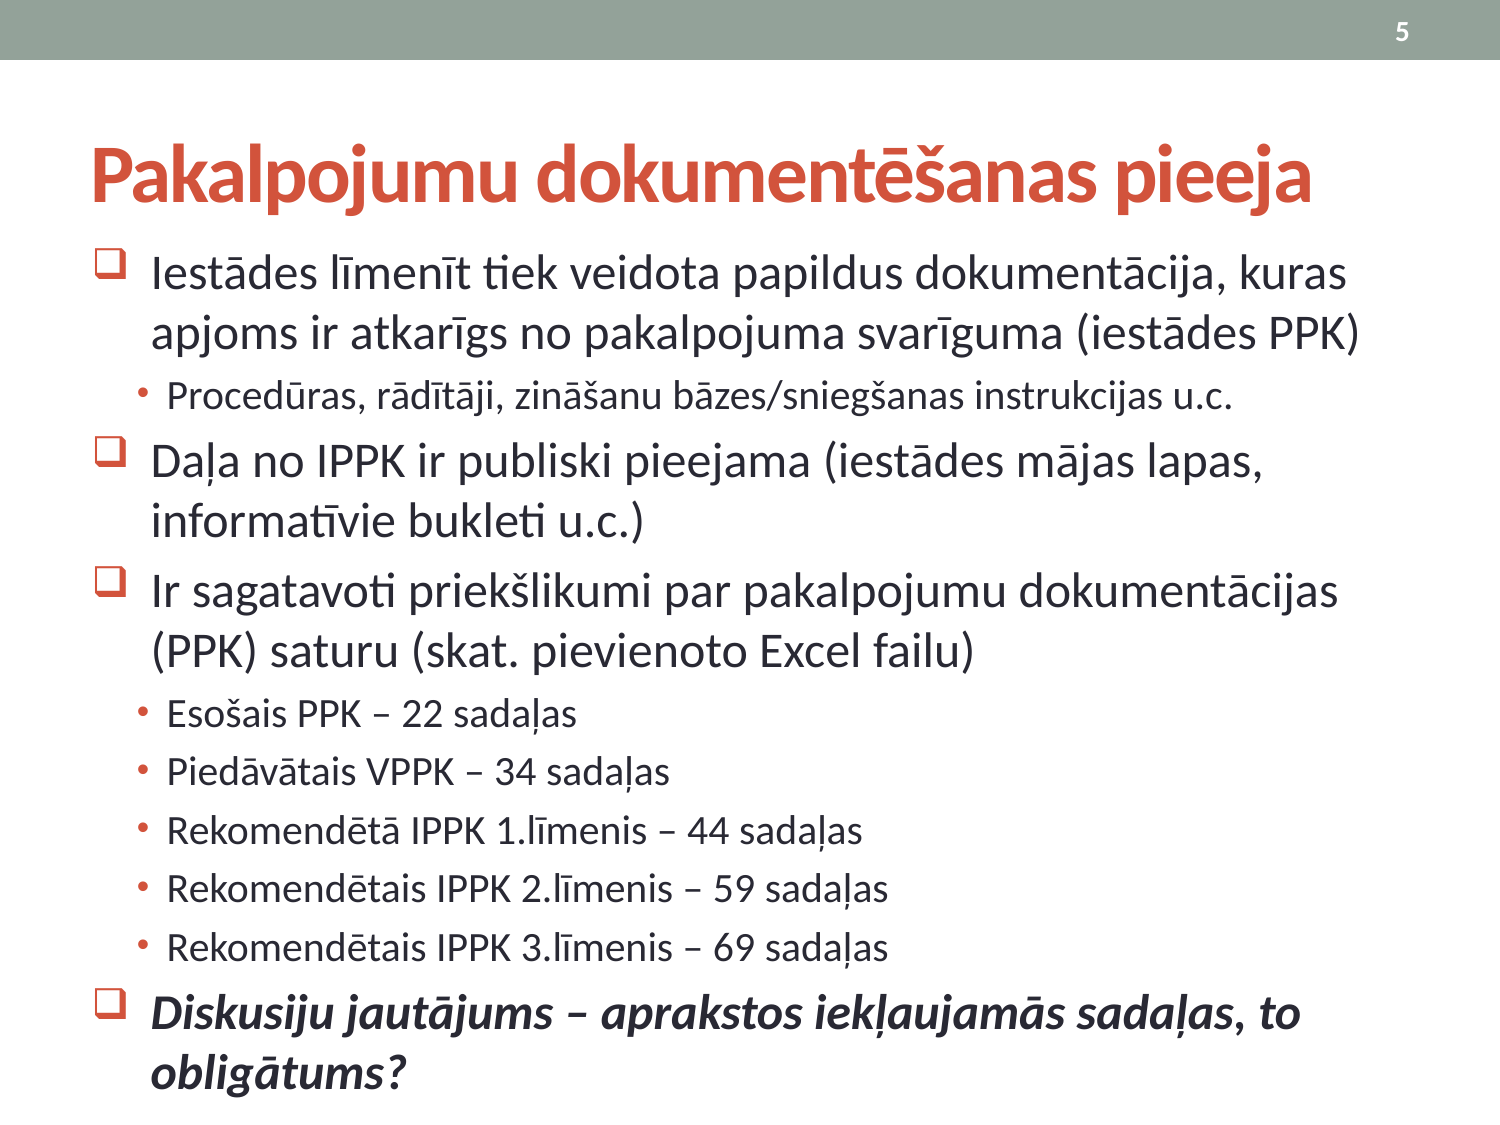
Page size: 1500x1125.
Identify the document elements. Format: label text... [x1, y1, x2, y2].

title Pakalpojumu dokumentēšanas pieeja [75, 87, 1425, 250]
list Iestādes līmenīt tiek veidota papildus dokumentācija, kuras apjoms ir atkarīgs no pakalpojuma svarīguma (iestādes PPK) Procedūras, rādītāji, zināšanu bāzes/sniegšanas instrukcijas u.c. Daļa no IPPK ir publiski pieejama (iestādes mājas lapas, informatīvie bukleti u.c.) Ir sagatavoti priekšlikumi par pakalpojumu dokumentācijas (PPK) saturu (skat. pievienoto Excel failu) Esošais PPK – 22 sadaļas Piedāvātais VPPK – 34 sadaļas Rekomendētā IPPK 1.līmenis – 44 sadaļas Rekomendētais IPPK 2.līmenis – 59 sadaļas Rekomendētais IPPK 3.līmenis – 69 sadaļas Diskusiju jautājums – aprakstos iekļaujamās sadaļas, to obligātums? [76, 231, 1427, 1032]
slide_number 5 [1250, 3, 1425, 57]
